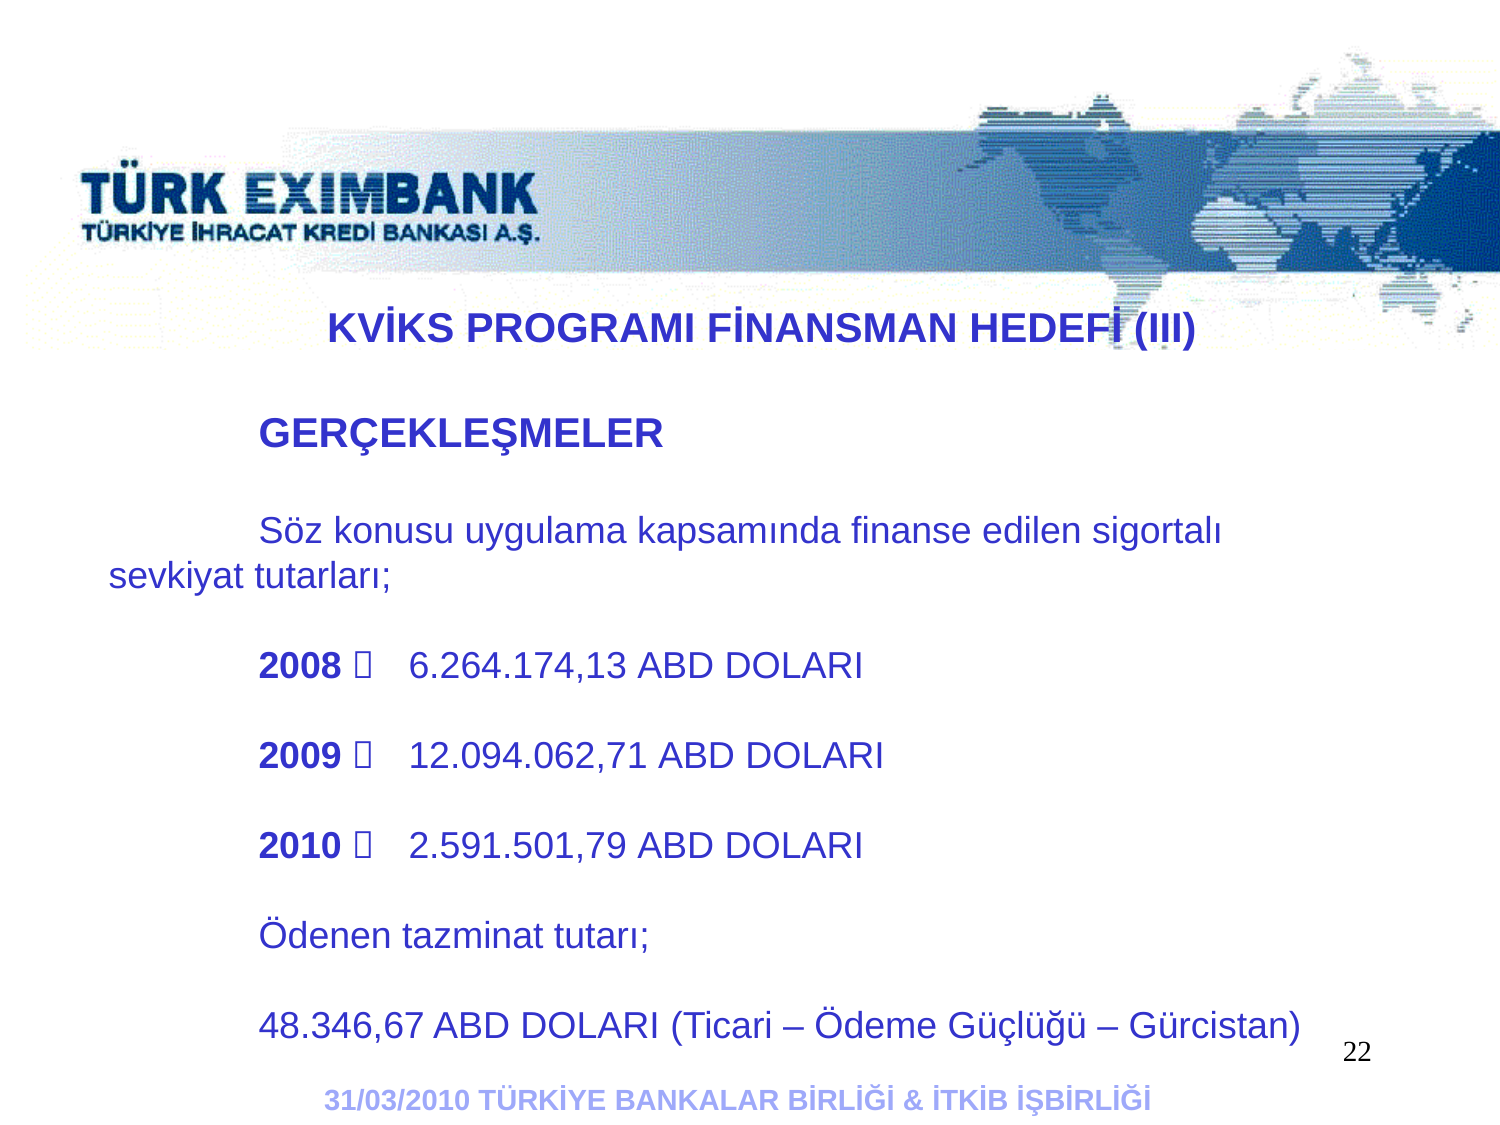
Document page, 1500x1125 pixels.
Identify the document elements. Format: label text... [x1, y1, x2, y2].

text_box KVİKS PROGRAMI FİNANSMAN HEDEFİ (III) [105, 292, 1430, 358]
footer 31/03/2010 TÜRKİYE BANKALAR BİRLİĞİ & İTKİB İŞBİRLİĞİ [210, 1099, 1266, 1125]
text_box GERÇEKLEŞMELER Söz konusu uygulama kapsamında finanse edilen sigortalı sevkiyat tutarları; 2008  6.264.174,13 ABD DOLARI 2009  12.094.062,71 ABD DOLARI 2010  2.591.501,79 ABD DOLARI Ödenen tazminat tutarı; 48.346,67 ABD DOLARI (Ticari – Ödeme Güçlüğü – Gürcistan) [93, 398, 1395, 1099]
